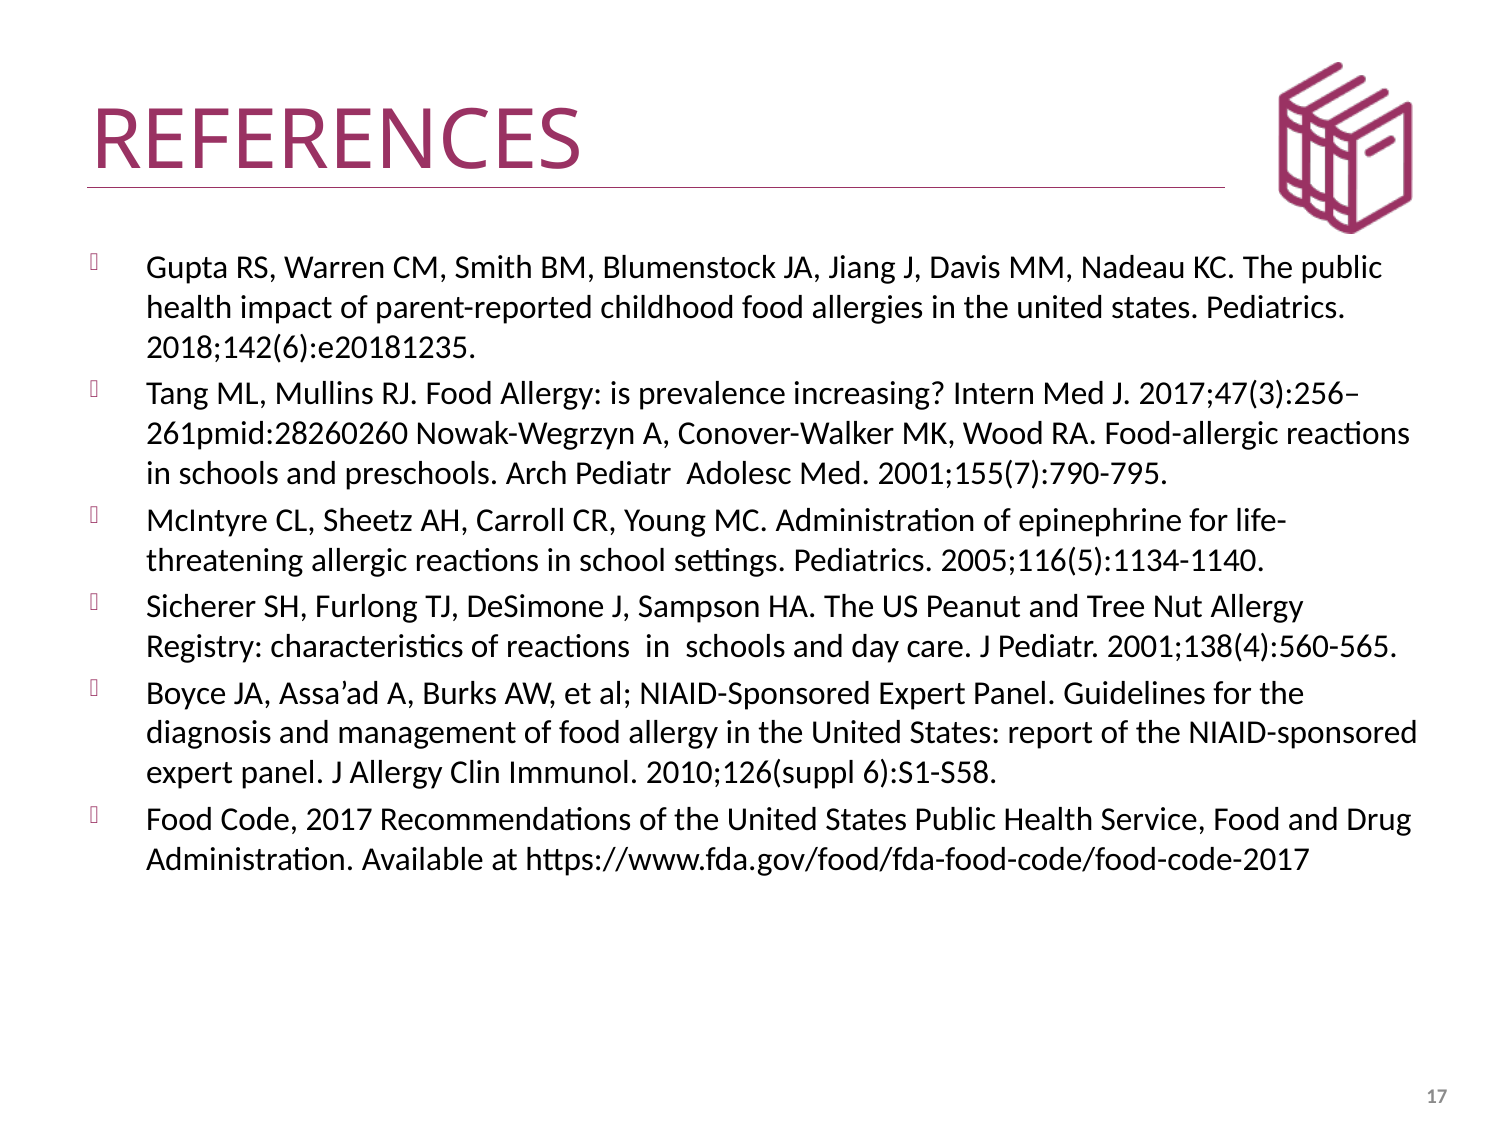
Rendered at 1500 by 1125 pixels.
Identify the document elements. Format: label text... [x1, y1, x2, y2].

list Gupta RS, Warren CM, Smith BM, Blumenstock JA, Jiang J, Davis MM, Nadeau KC. The public health impact of parent-reported childhood food allergies in the united states. Pediatrics. 2018;142(6):e20181235. Tang ML, Mullins RJ. Food Allergy: is prevalence increasing? Intern Med J. 2017;47(3):256–261pmid:28260260 Nowak-Wegrzyn A, Conover-Walker MK, Wood RA. Food-allergic reactions in schools and preschools. Arch Pediatr Adolesc Med. 2001;155(7):790-795. McIntyre CL, Sheetz AH, Carroll CR, Young MC. Administration of epinephrine for life-threatening allergic reactions in school settings. Pediatrics. 2005;116(5):1134-1140. Sicherer SH, Furlong TJ, DeSimone J, Sampson HA. The US Peanut and Tree Nut Allergy Registry: characteristics of reactions in schools and day care. J Pediatr. 2001;138(4):560-565. Boyce JA, Assa’ad A, Burks AW, et al; NIAID-Sponsored Expert Panel. Guidelines for the diagnosis and management of food allergy in the United States: report of the NIAID-sponsored expert panel. J Allergy Clin Immunol. 2010;126(suppl 6):S1-S58. Food Code, 2017 Recommendations of the United States Public Health Service, Food and Drug Administration. Available at https://www.fda.gov/food/fda-food-code/food-code-2017 [75, 237, 1438, 980]
slide_number 17 [1112, 1077, 1463, 1113]
picture [1278, 62, 1413, 234]
title References [75, 50, 1425, 221]
